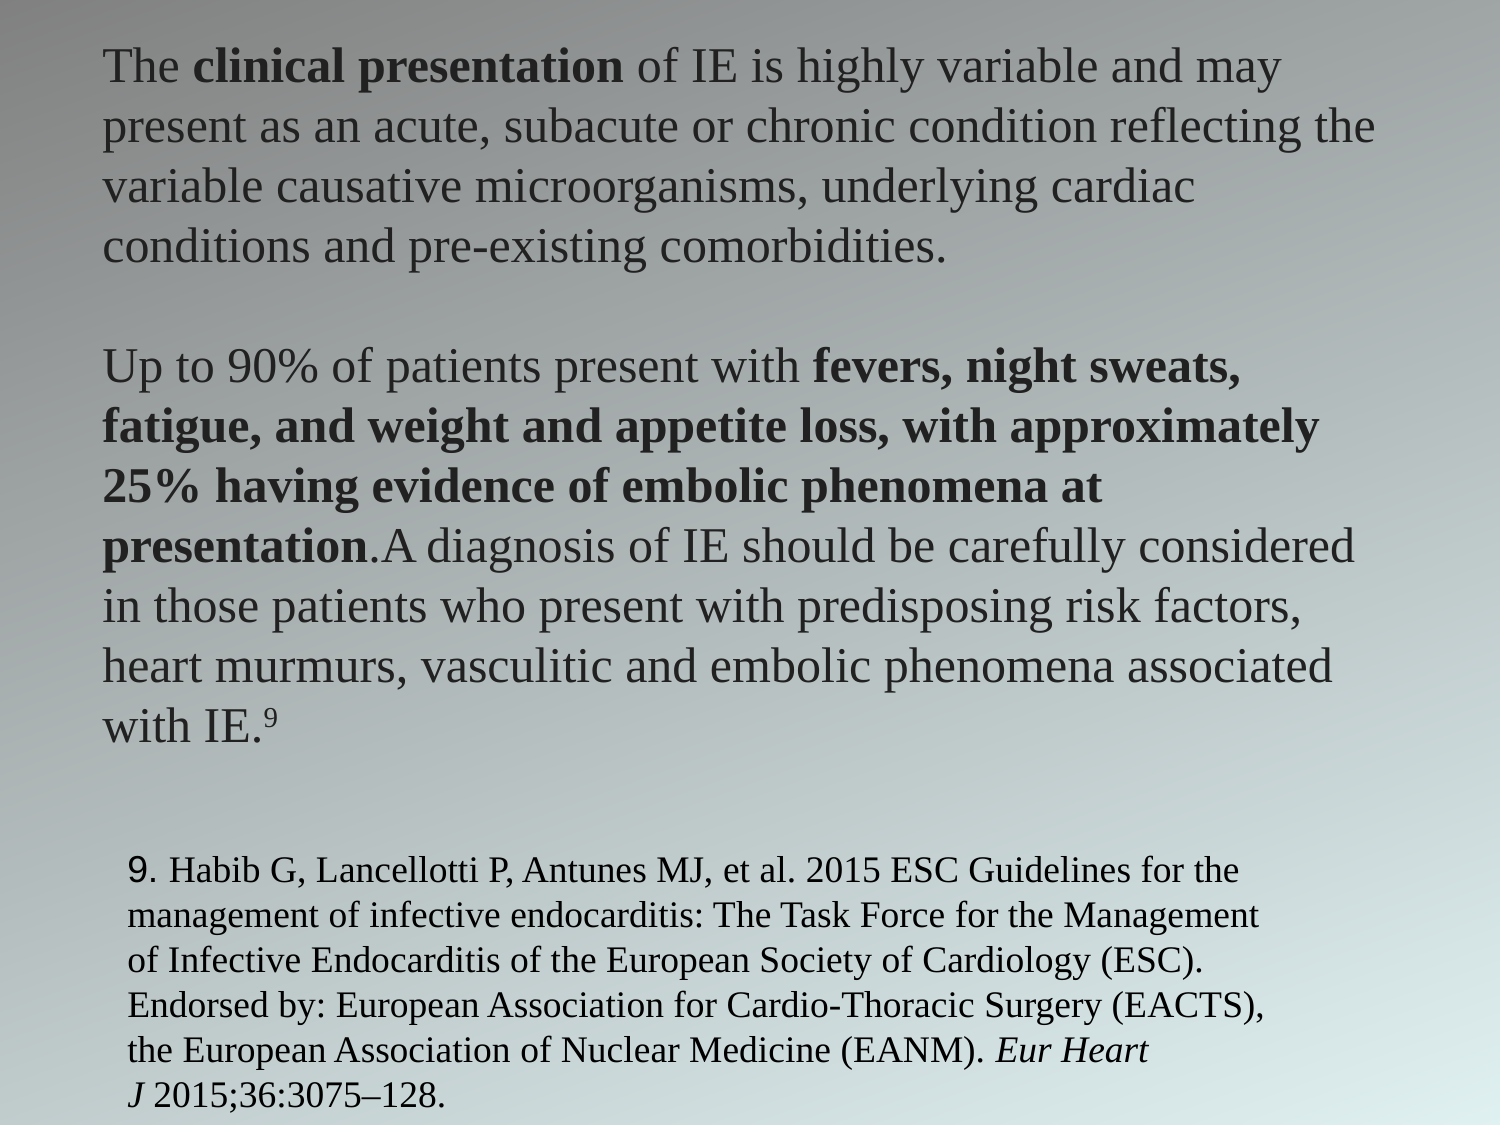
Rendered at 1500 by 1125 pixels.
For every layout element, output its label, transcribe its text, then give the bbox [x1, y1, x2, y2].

text_box 9. Habib G, Lancellotti P, Antunes MJ, et al. 2015 ESC Guidelines for the management of infective endocarditis: The Task Force for the Management of Infective Endocarditis of the European Society of Cardiology (ESC). Endorsed by: European Association for Cardio-Thoracic Surgery (EACTS), the European Association of Nuclear Medicine (EANM). Eur Heart J 2015;36:3075–128. [112, 837, 1313, 1122]
text_box The clinical presentation of IE is highly variable and may present as an acute, subacute or chronic condition reflecting the variable causative microorganisms, underlying cardiac conditions and pre-existing comorbidities. Up to 90% of patients present with fevers, night sweats, fatigue, and weight and appetite loss, with approximately 25% having evidence of embolic phenomena at presentation.A diagnosis of IE should be carefully considered in those patients who present with predisposing risk factors, heart murmurs, vasculitic and embolic phenomena associated with IE.9 [87, 24, 1400, 760]
